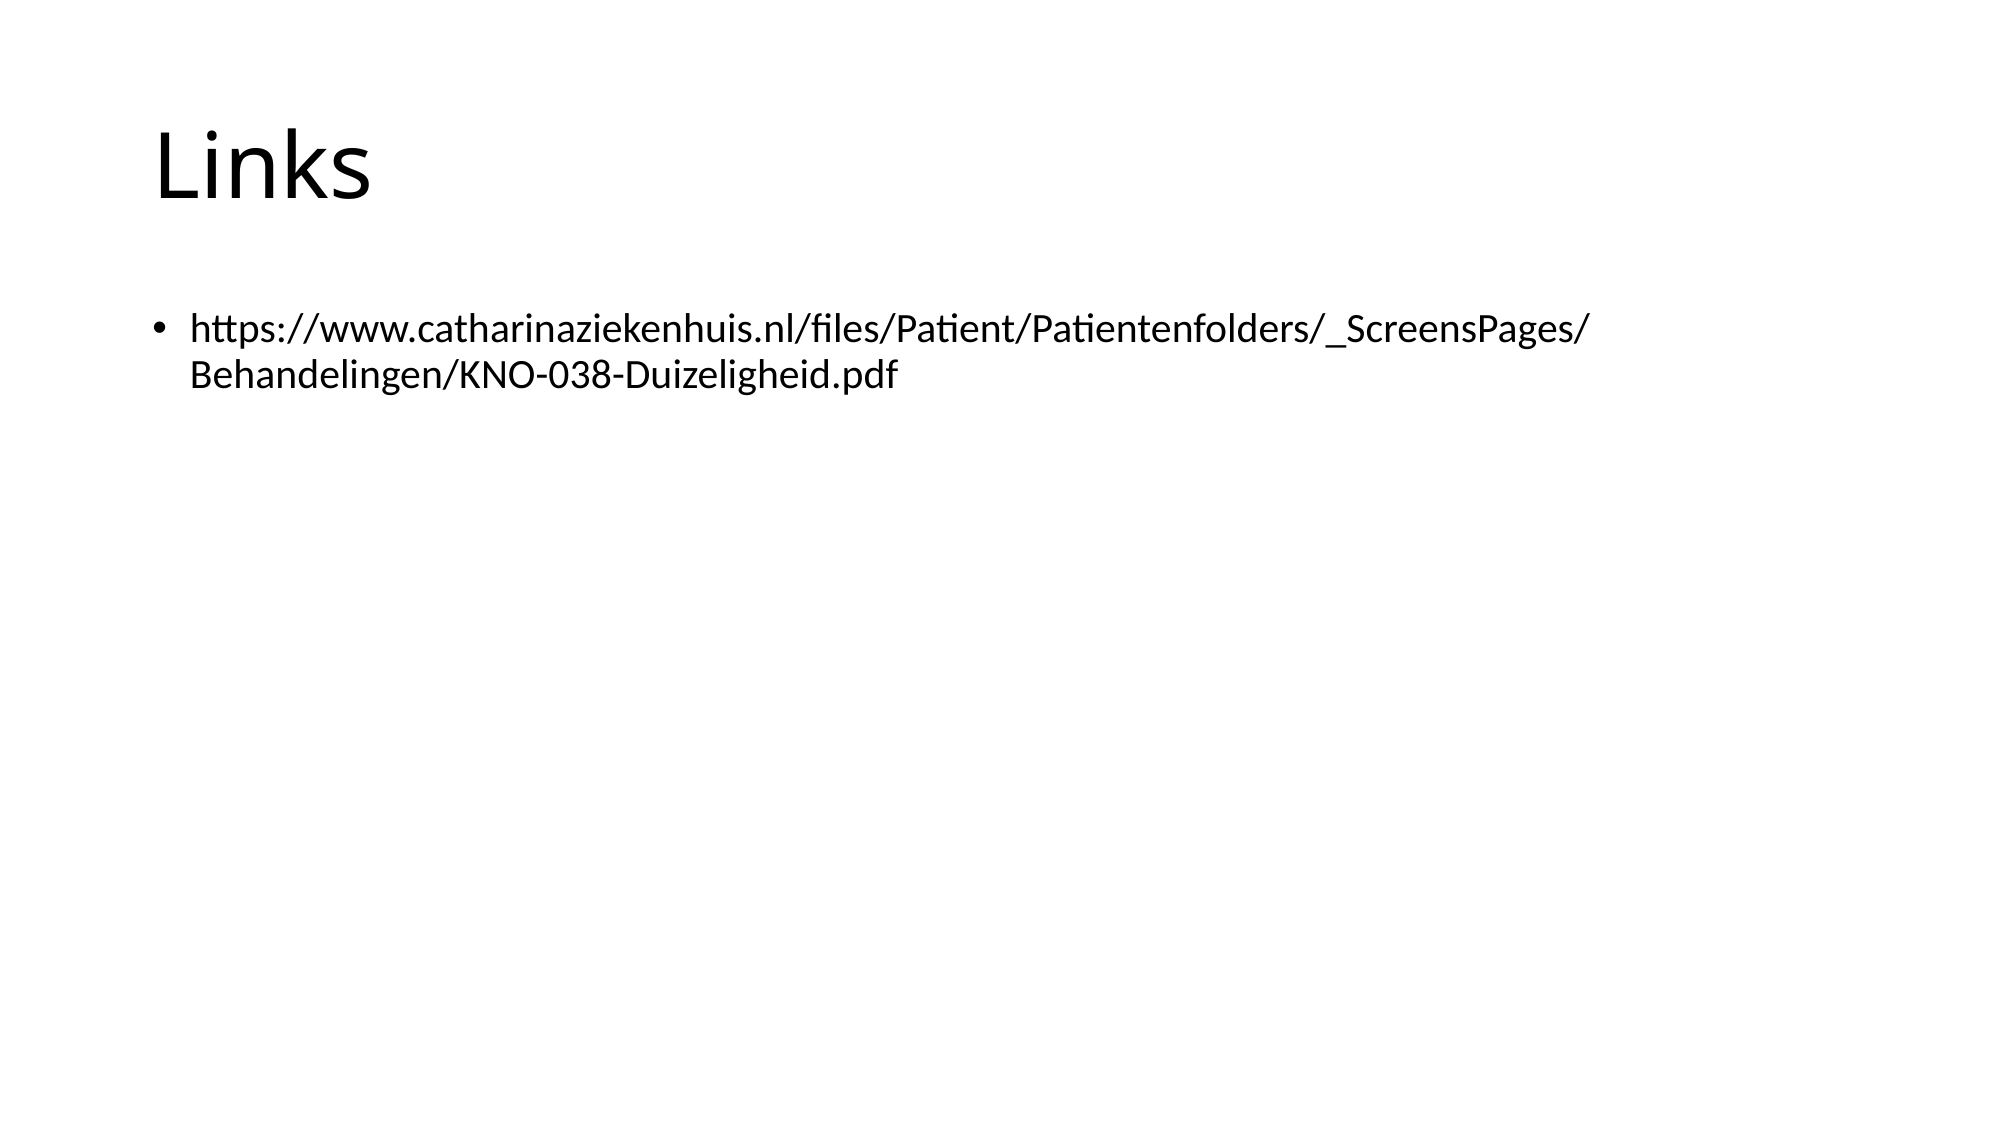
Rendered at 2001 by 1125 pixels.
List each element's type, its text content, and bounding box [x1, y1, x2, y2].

title Links [137, 59, 1863, 278]
list https://www.catharinaziekenhuis.nl/files/Patient/Patientenfolders/_ScreensPages/Behandelingen/KNO-038-Duizeligheid.pdf [137, 299, 1863, 1014]
